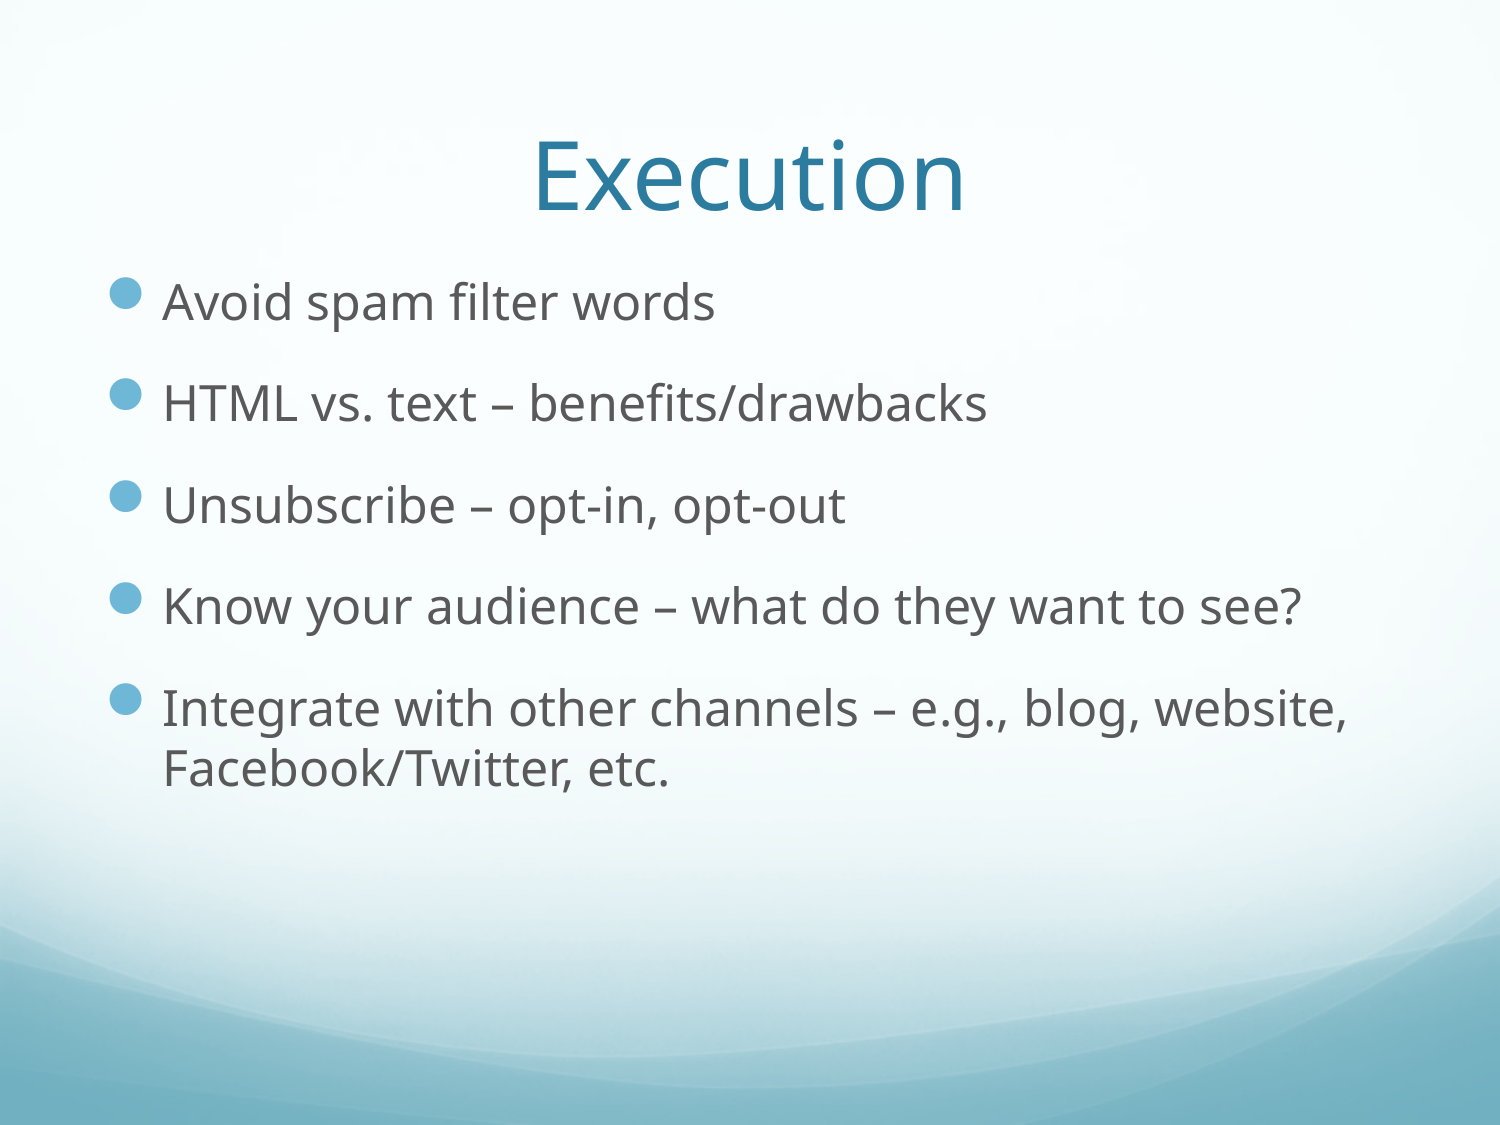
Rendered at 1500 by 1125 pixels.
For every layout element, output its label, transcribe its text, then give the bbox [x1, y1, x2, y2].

title Execution [90, 17, 1410, 237]
list Avoid spam filter words HTML vs. text – benefits/drawbacks Unsubscribe – opt-in, opt-out Know your audience – what do they want to see? Integrate with other channels – e.g., blog, website, Facebook/Twitter, etc. [90, 262, 1410, 975]
